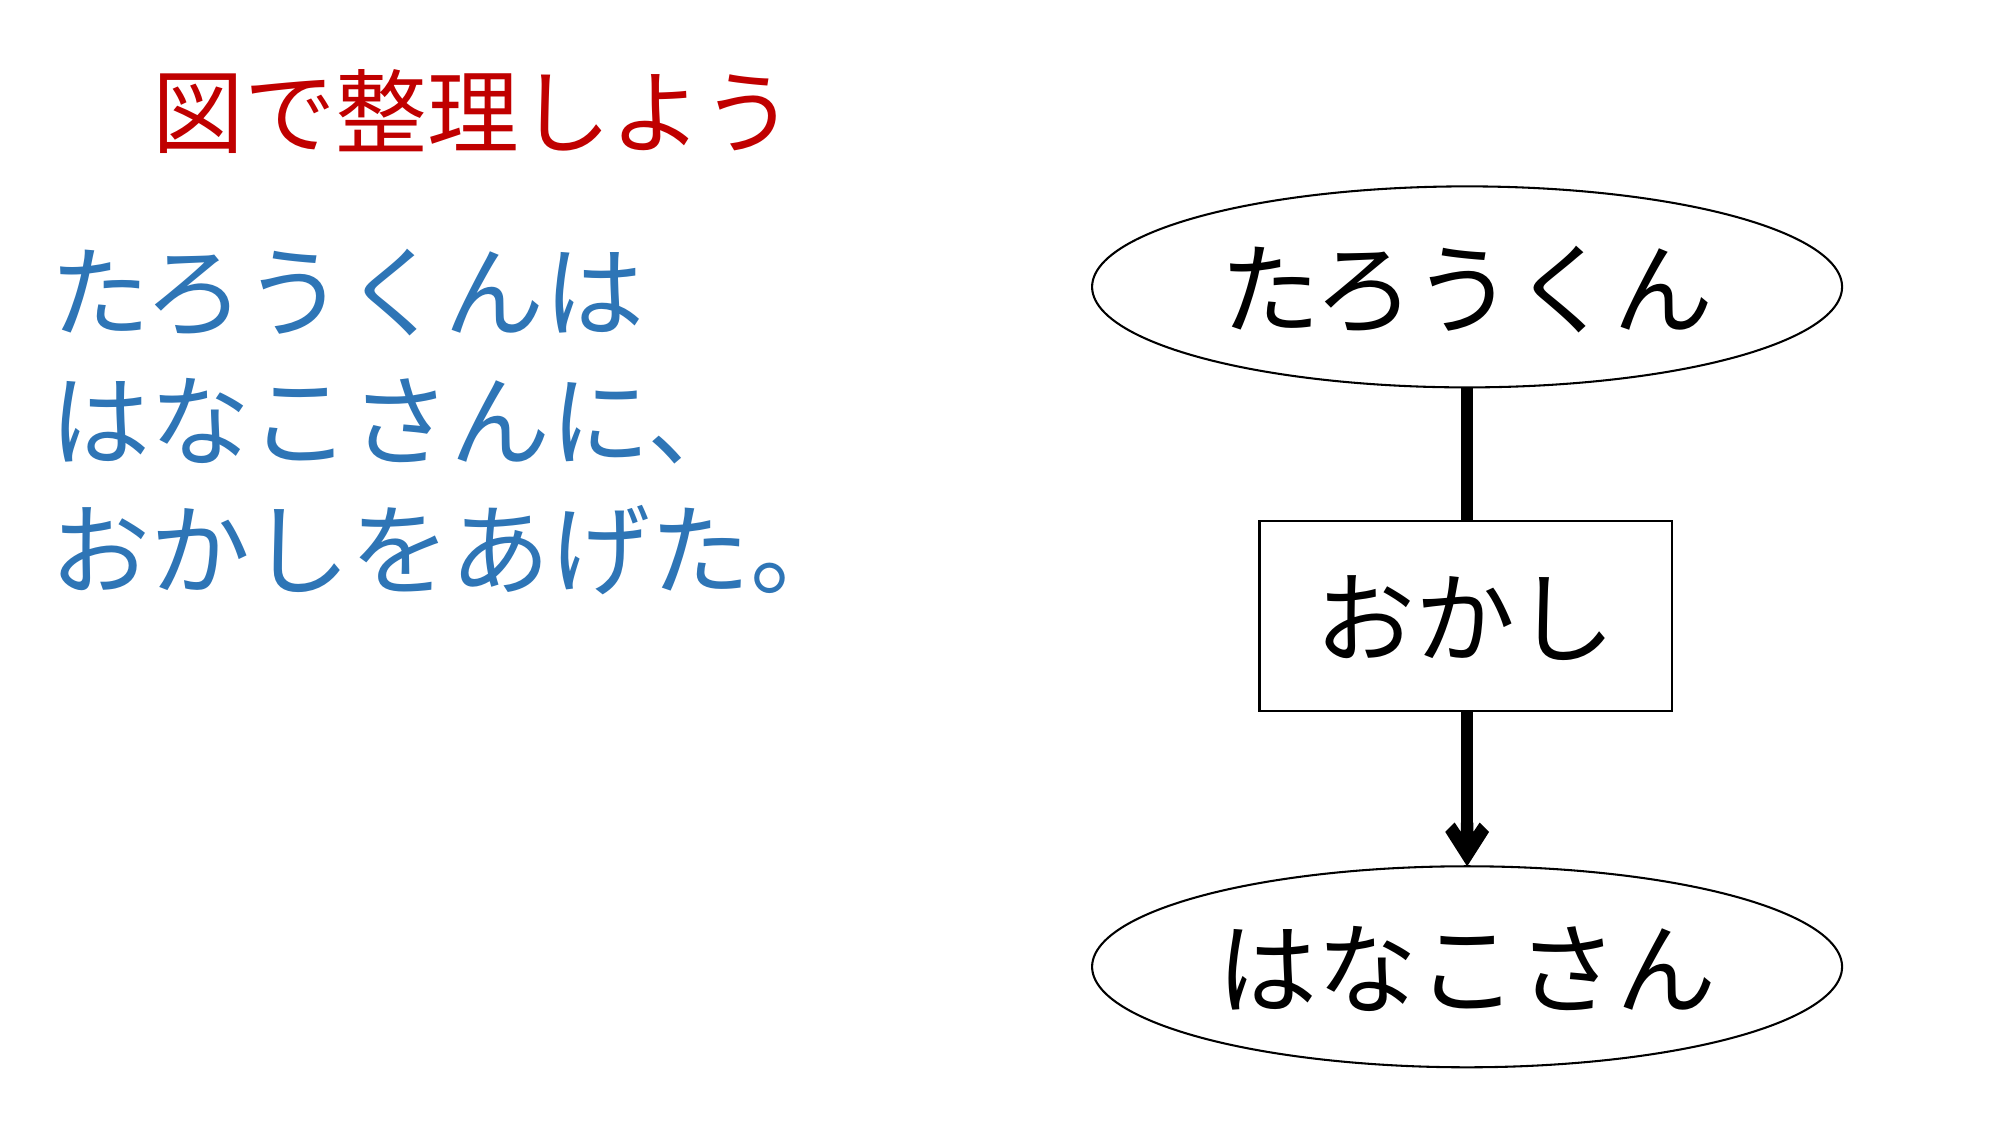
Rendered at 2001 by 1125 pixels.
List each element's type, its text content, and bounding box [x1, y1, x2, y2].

text_box おかし [1468, 520, 1673, 712]
title 図で整理しよう [137, 59, 1863, 278]
text_box たろうくん [1091, 185, 1844, 389]
text_box おかし [1258, 520, 1467, 712]
list たろうくんは はなこさんに、 おかしをあげた。 [35, 236, 886, 950]
text_box はなこさん [1091, 865, 1844, 1069]
